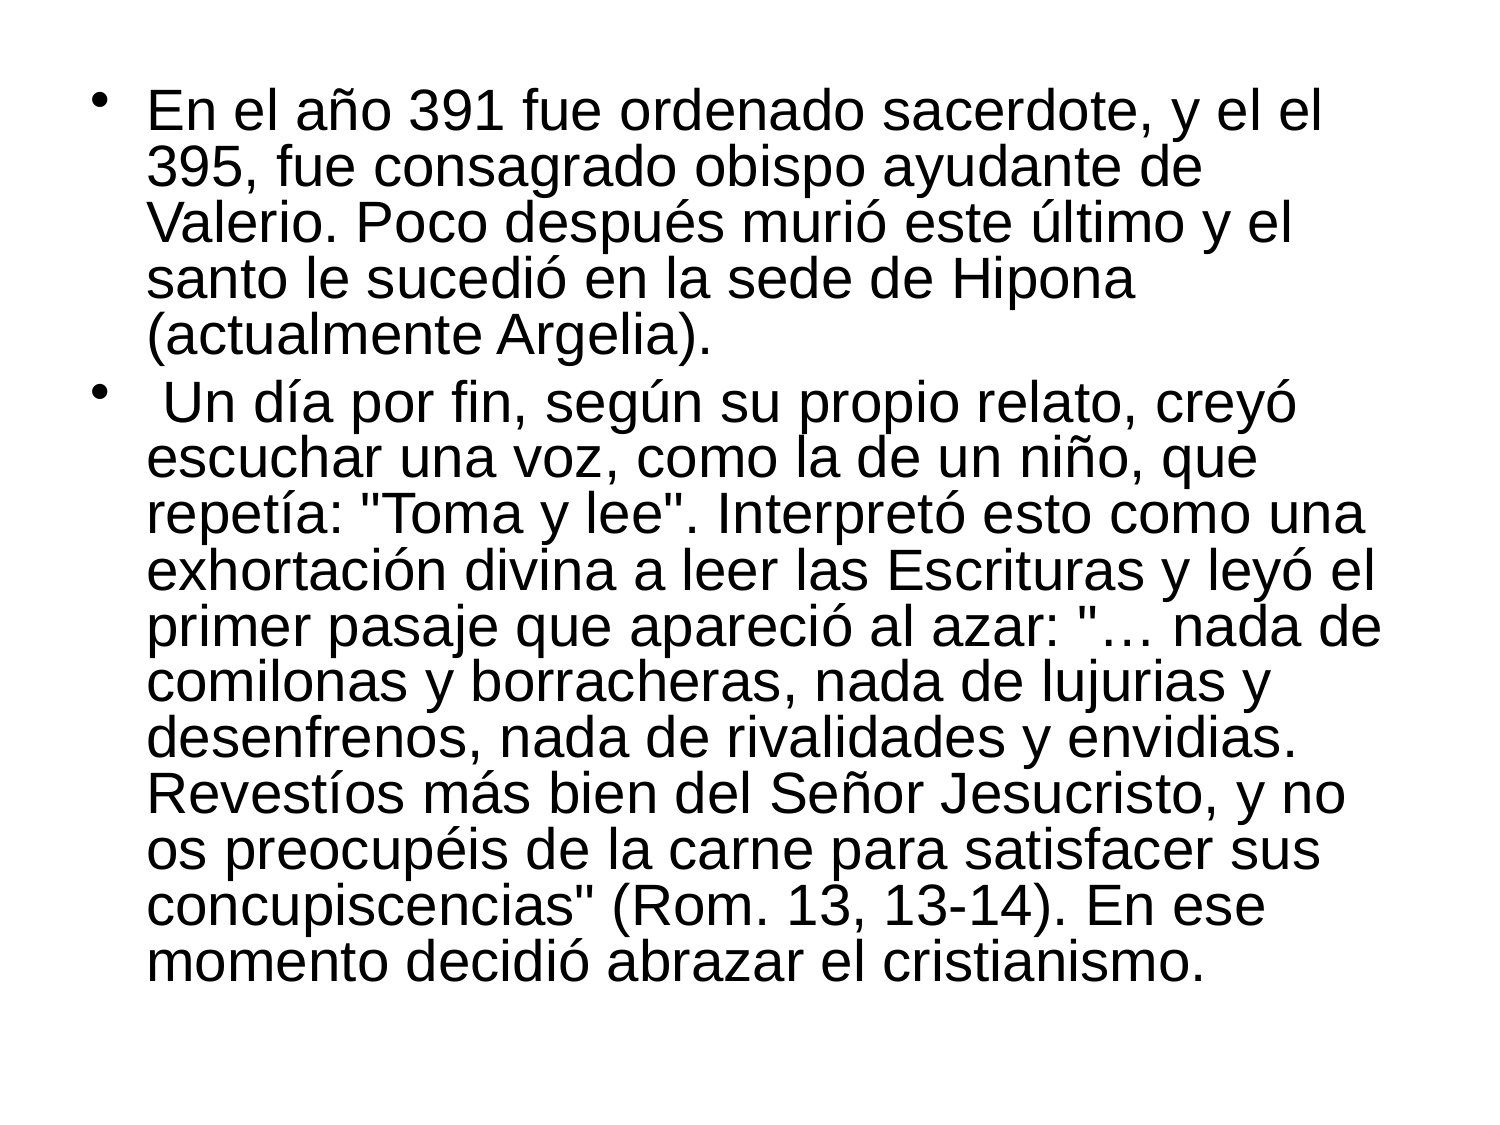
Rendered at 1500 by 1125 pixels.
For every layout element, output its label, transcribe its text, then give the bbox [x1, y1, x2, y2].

list En el año 391 fue ordenado sacerdote, y el el 395, fue consagrado obispo ayudante de Valerio. Poco después murió este último y el santo le sucedió en la sede de Hipona (actualmente Argelia). Un día por fin, según su propio relato, creyó escuchar una voz, como la de un niño, que repetía: "Toma y lee". Interpretó esto como una exhortación divina a leer las Escrituras y leyó el primer pasaje que apareció al azar: "… nada de comilonas y borracheras, nada de lujurias y desenfrenos, nada de rivalidades y envidias. Revestíos más bien del Señor Jesucristo, y no os preocupéis de la carne para satisfacer sus concupiscencias" (Rom. 13, 13-14). En ese momento decidió abrazar el cristianismo. [74, 77, 1426, 1059]
